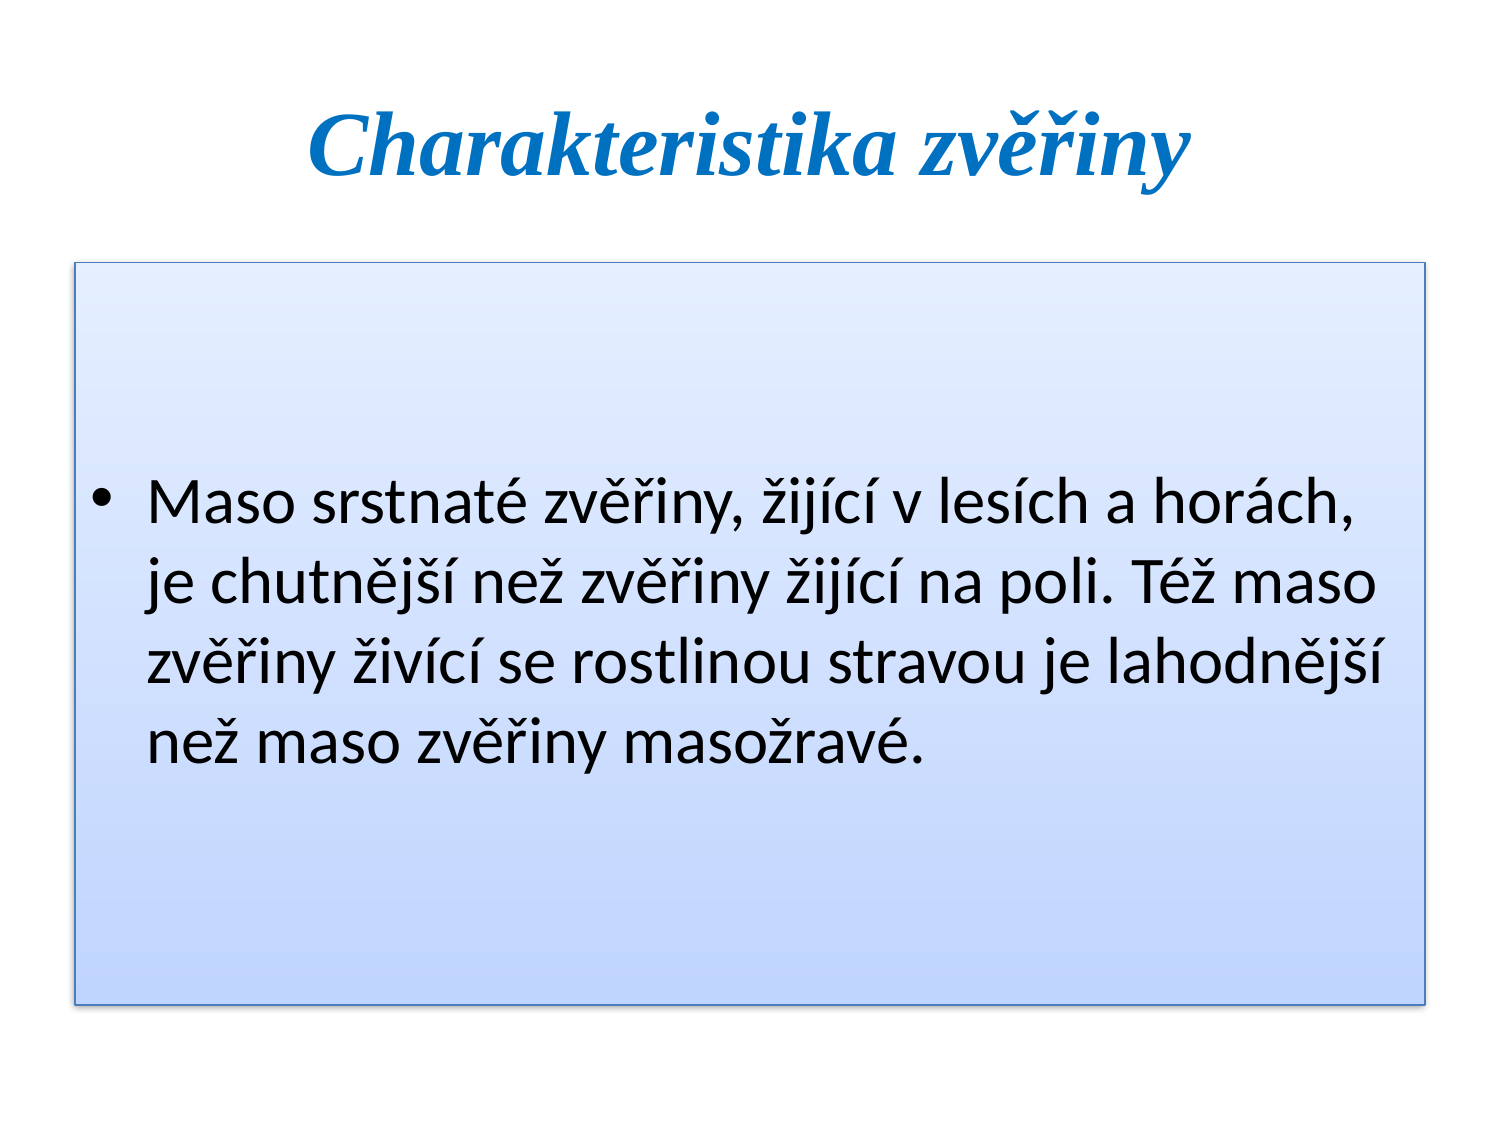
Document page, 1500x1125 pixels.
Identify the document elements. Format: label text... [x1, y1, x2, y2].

list Maso srstnaté zvěřiny, žijící v lesích a horách, je chutnější než zvěřiny žijící na poli. Též maso zvěřiny živící se rostlinou stravou je lahodnější než maso zvěřiny masožravé. [74, 262, 1426, 1006]
title Charakteristika zvěřiny [75, 45, 1425, 233]
